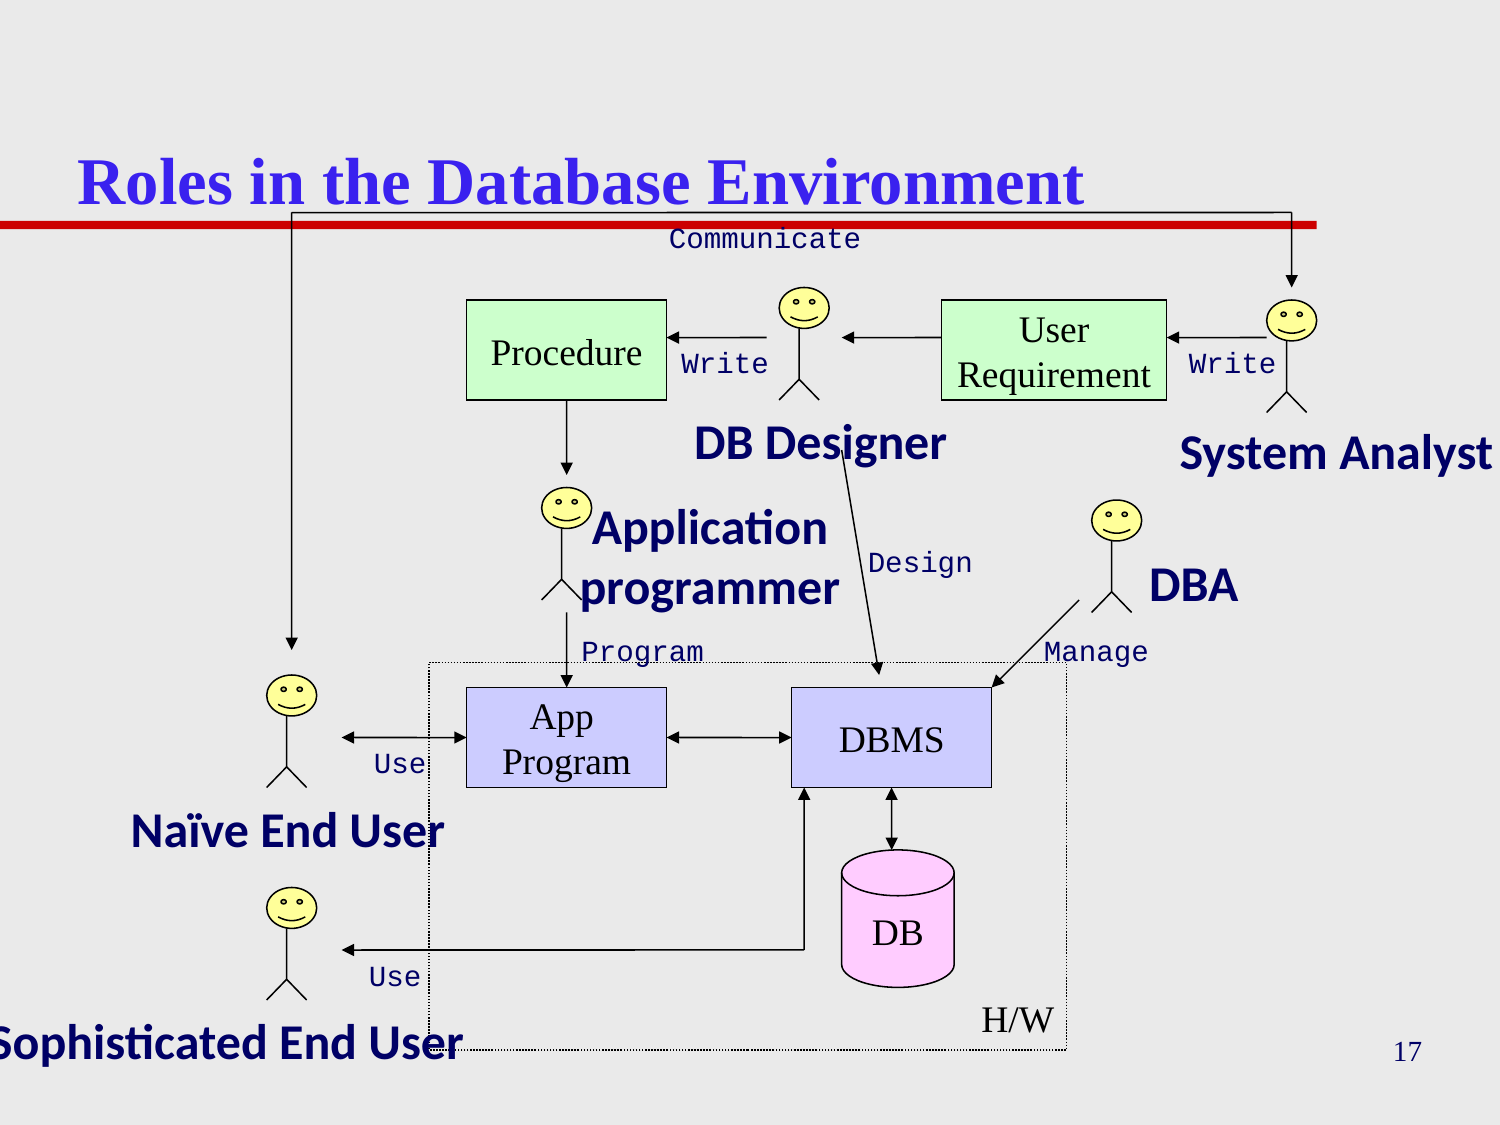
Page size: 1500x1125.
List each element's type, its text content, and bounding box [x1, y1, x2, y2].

text_box Manage [1029, 624, 1164, 675]
text_box Naïve End User [115, 789, 461, 865]
text_box App Program [466, 687, 667, 788]
text_box DBMS [791, 687, 992, 788]
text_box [1091, 499, 1142, 613]
text_box Procedure [466, 299, 667, 400]
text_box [1266, 299, 1317, 413]
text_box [778, 287, 830, 401]
text_box [864, 586, 884, 676]
text_box [885, 787, 898, 850]
text_box Application programmer [564, 487, 856, 623]
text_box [266, 674, 317, 788]
text_box [341, 731, 359, 744]
title Roles in the Database Environment [62, 43, 1338, 226]
text_box [429, 662, 1067, 1050]
slide_number 17 [1124, 1012, 1438, 1088]
text_box Use [354, 949, 437, 1000]
text_box Write [666, 337, 773, 388]
text_box Design [853, 535, 988, 586]
text_box [1285, 226, 1298, 288]
text_box [341, 943, 355, 957]
text_box Program [566, 624, 719, 675]
text_box H/W [966, 987, 1070, 1047]
text_box [1166, 331, 1180, 342]
text_box [442, 731, 467, 744]
text_box [841, 331, 942, 344]
text_box [560, 399, 573, 475]
text_box [991, 649, 1029, 688]
text_box Sophisticated End User [0, 1002, 479, 1077]
text_box [560, 675, 573, 688]
text_box DB Designer [679, 402, 963, 477]
text_box [797, 787, 811, 949]
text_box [541, 487, 592, 601]
text_box [285, 226, 298, 650]
text_box Communicate [654, 226, 877, 263]
text_box DB [841, 849, 955, 988]
text_box Write [1174, 337, 1261, 388]
text_box System Analyst [1164, 412, 1500, 488]
text_box DBA [1145, 543, 1254, 619]
text_box [666, 731, 792, 744]
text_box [266, 887, 317, 1001]
text_box User Requirement [941, 299, 1167, 400]
text_box [667, 331, 680, 337]
text_box Use [359, 737, 442, 788]
